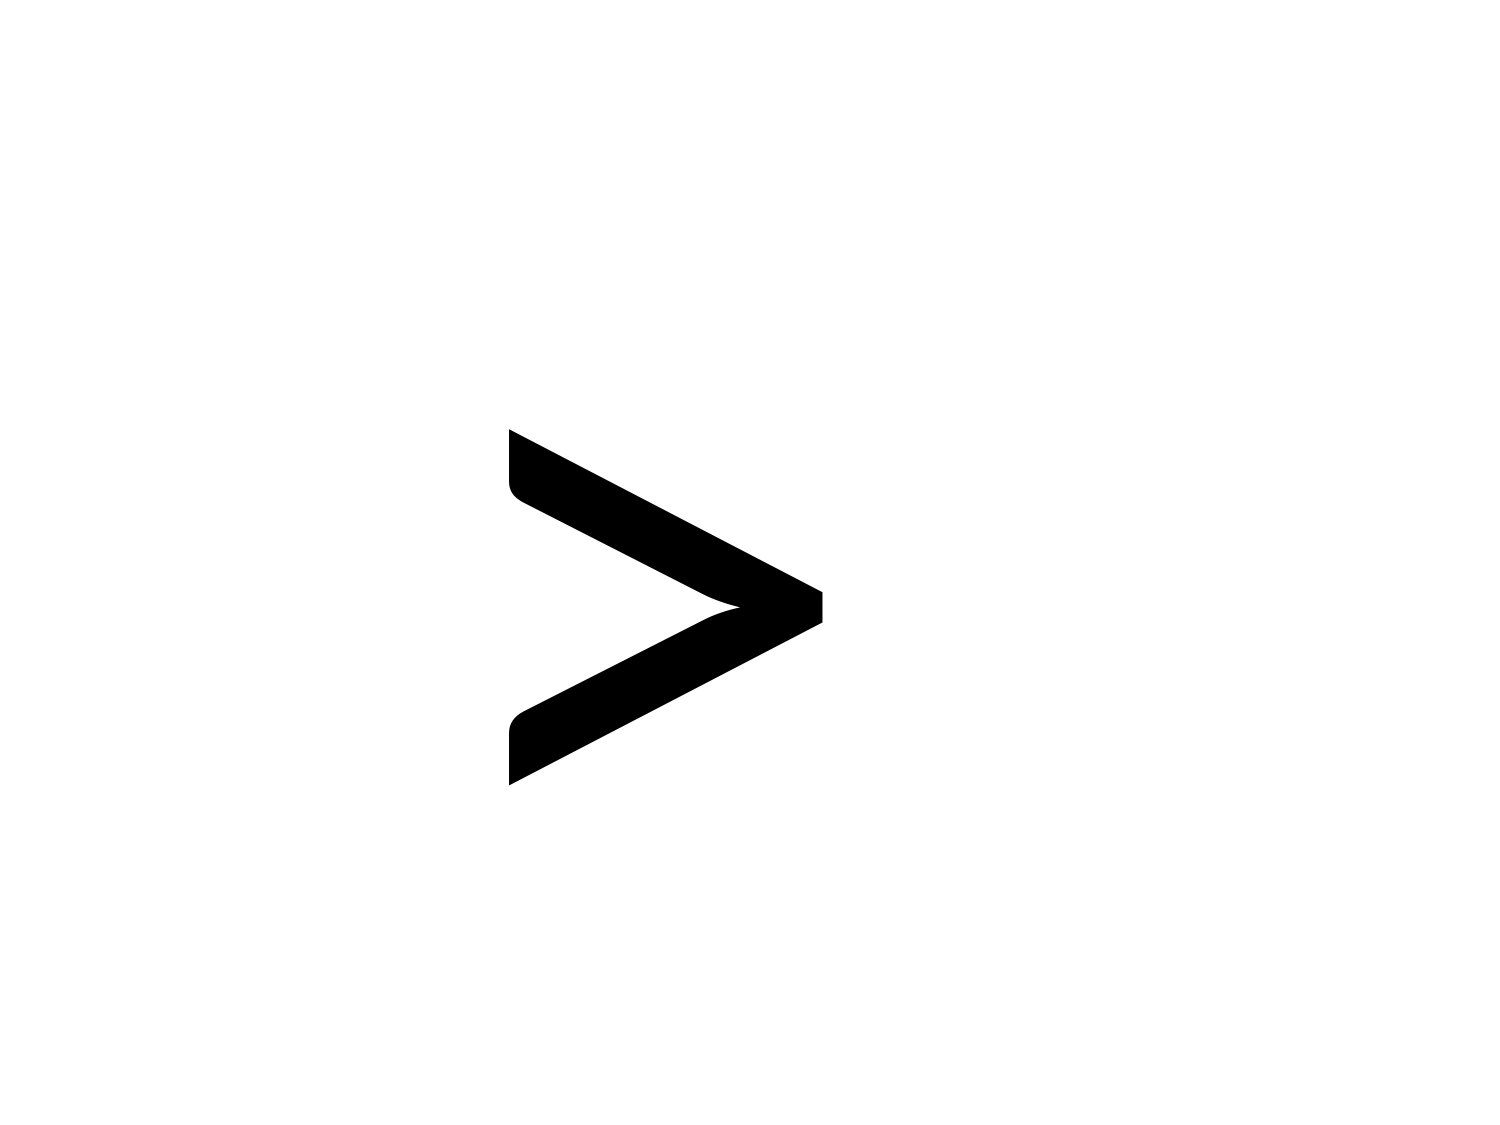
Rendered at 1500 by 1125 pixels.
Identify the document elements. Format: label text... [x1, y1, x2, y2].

text_box > [419, 12, 1152, 1060]
